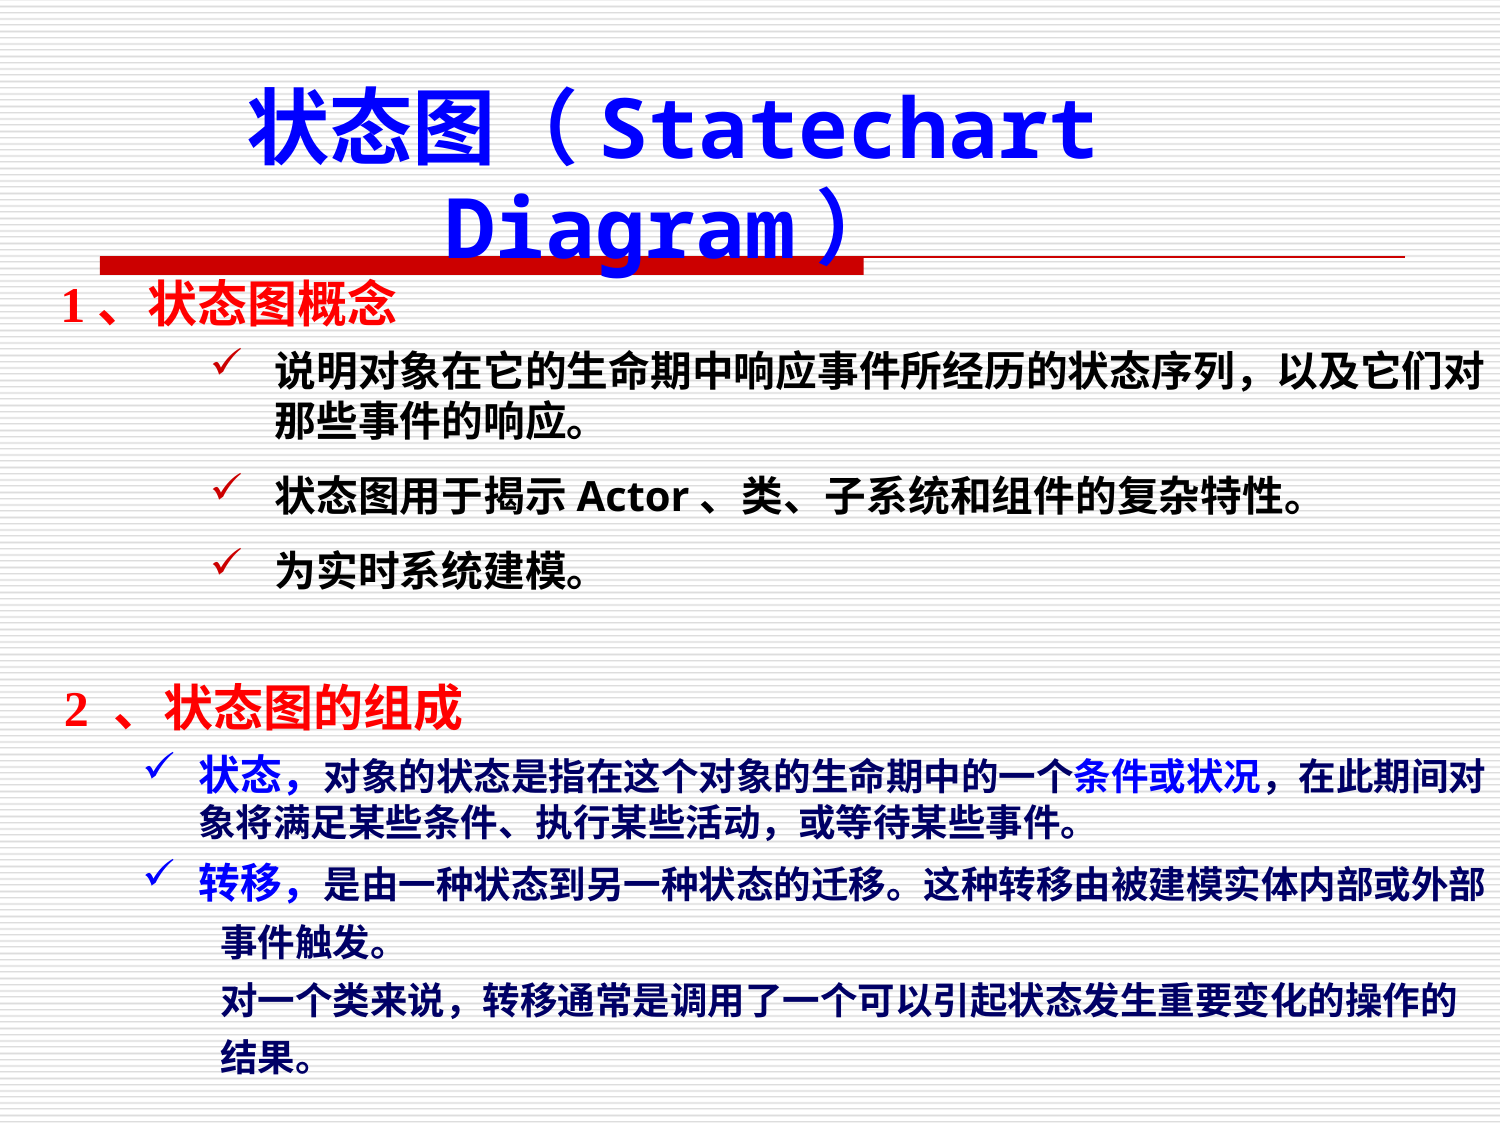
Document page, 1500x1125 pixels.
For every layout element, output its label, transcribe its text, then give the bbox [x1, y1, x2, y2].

text_box 状态图（Statechart Diagram） [48, 67, 1297, 272]
picture [0, 0, 1500, 1125]
text_box 2 、状态图的组成 状态，对象的状态是指在这个对象的生命期中的一个条件或状况，在此期间对象将满足某些条件、执行某些活动，或等待某些事件。 转移，是由一种状态到另一种状态的迁移。这种转移由被建模实体内部或外部 事件触发。 对一个类来说，转移通常是调用了一个可以引起状态发生重要变化的操作的 结果。 [63, 676, 1500, 1125]
text_box 1、状态图概念 说明对象在它的生命期中响应事件所经历的状态序列，以及它们对那些事件的响应。 状态图用于揭示Actor、类、子系统和组件的复杂特性。 为实时系统建模。 [45, 272, 1500, 651]
